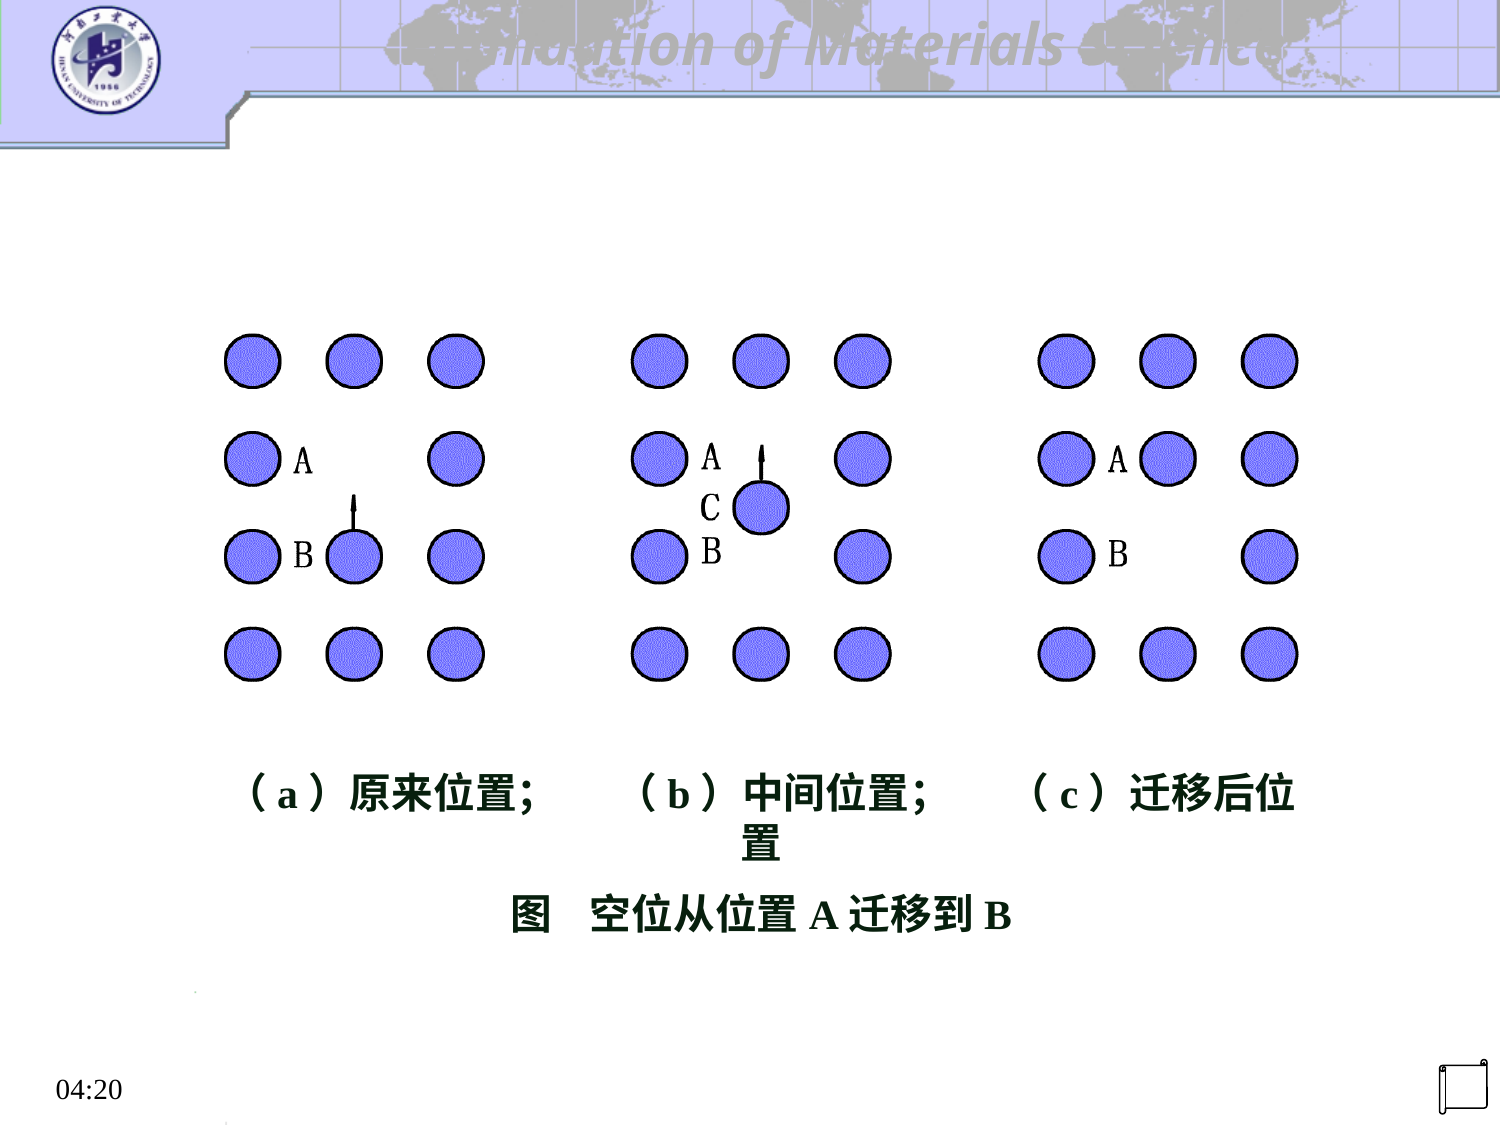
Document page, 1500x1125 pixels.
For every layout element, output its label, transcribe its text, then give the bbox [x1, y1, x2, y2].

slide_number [40, 1062, 204, 1125]
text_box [193, 330, 1330, 901]
text_box [1439, 1059, 1488, 1114]
picture [0, 0, 1500, 1125]
footer 机电工程学院 [1021, 1058, 1497, 1125]
